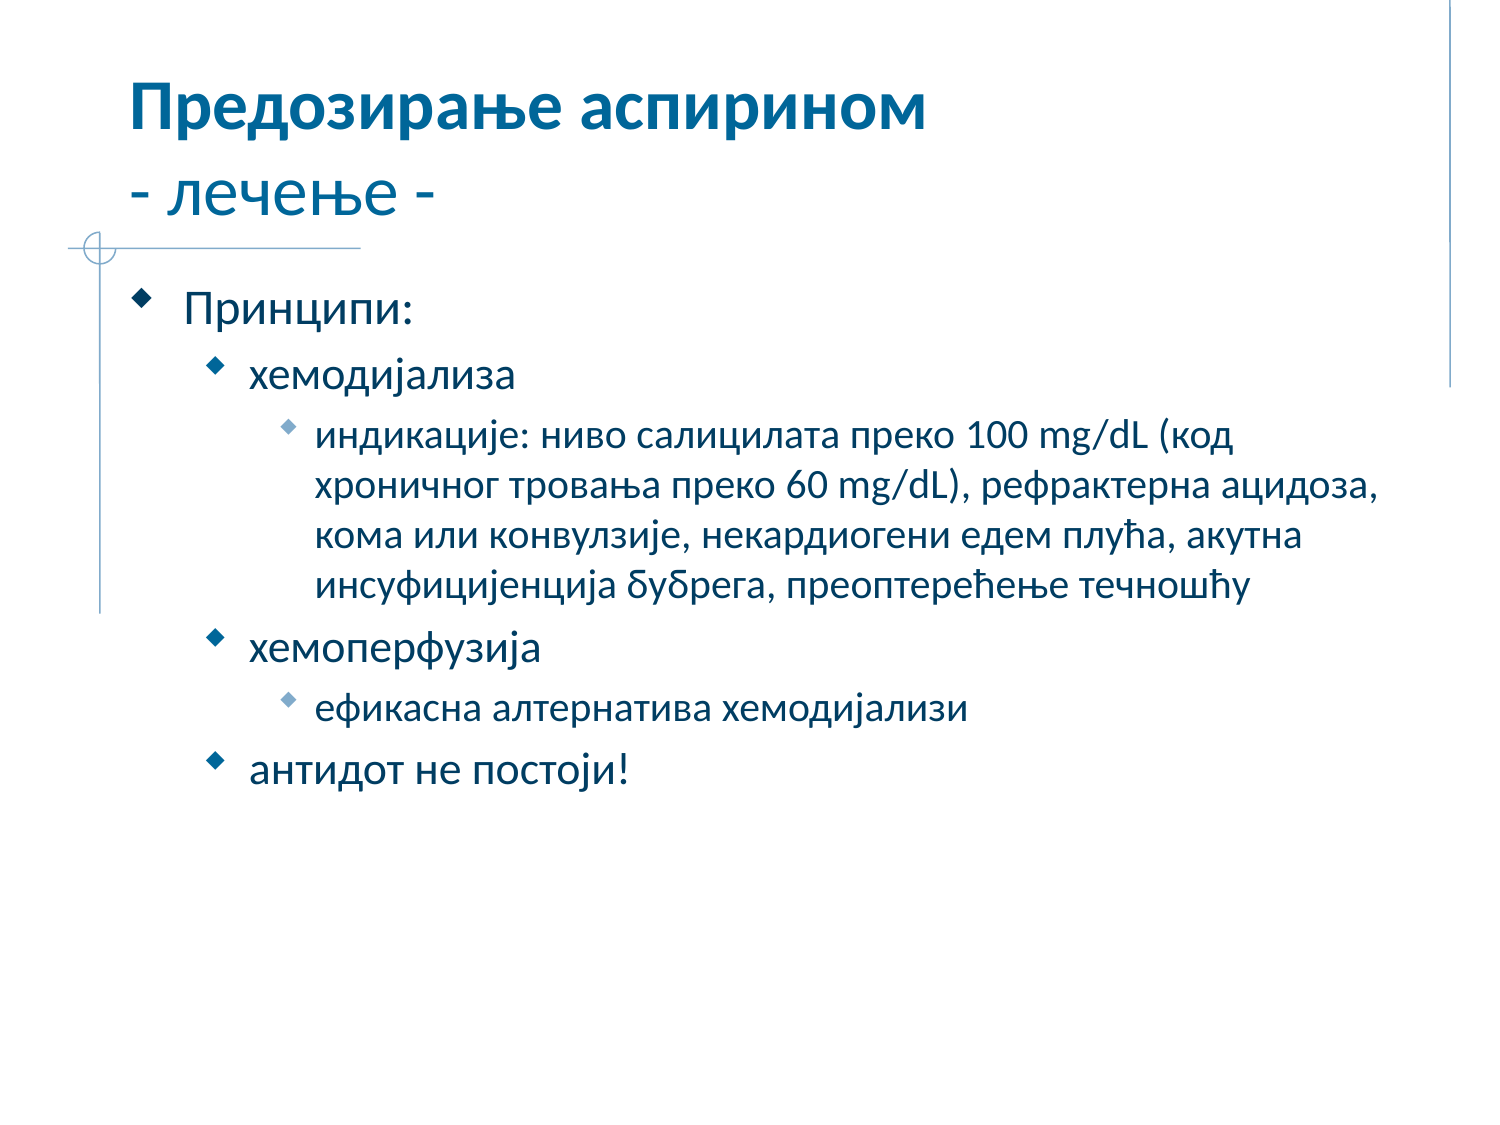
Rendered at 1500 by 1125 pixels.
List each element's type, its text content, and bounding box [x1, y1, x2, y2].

list Принципи: хемодијализа индикације: ниво салицилата преко 100 mg/dL (код хроничног тровања преко 60 mg/dL), рефрактерна ацидоза, кома или конвулзије, некардиогени едем плућа, акутна инсуфицијенција бубрега, преоптерећење течношћу хемоперфузија ефикасна алтернатива хемодијализи антидот не постоји! [111, 266, 1436, 1059]
title Предозирање аспирином - лечење - [113, 49, 1436, 238]
